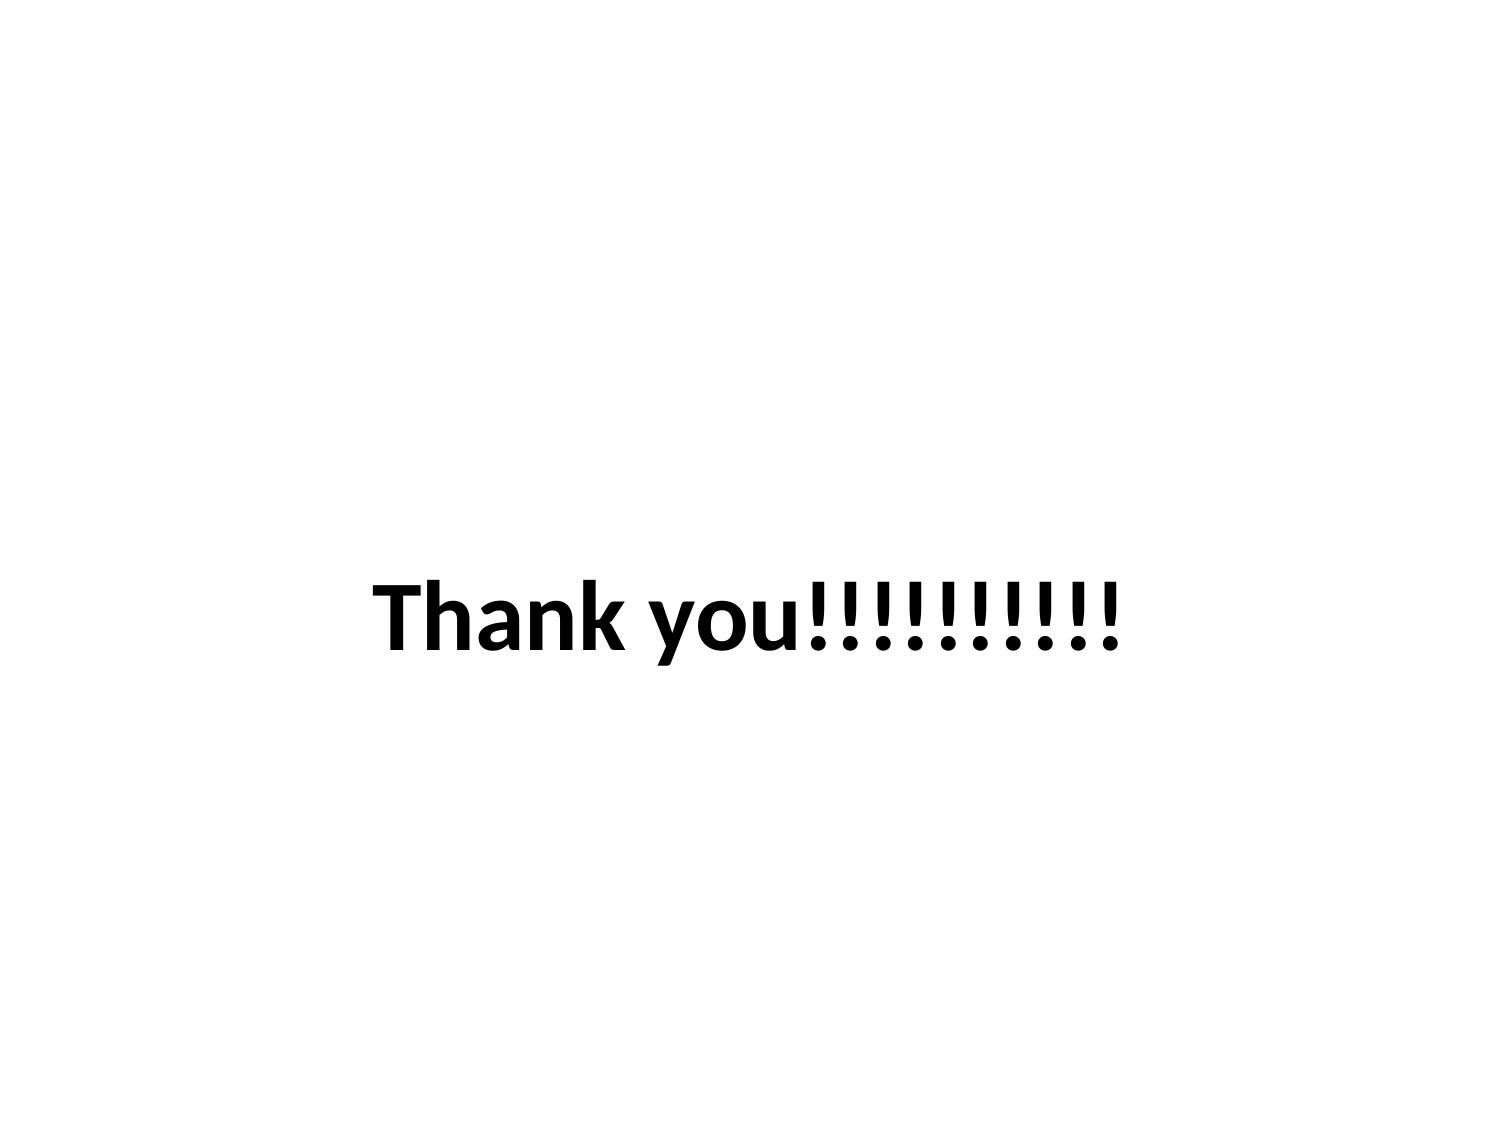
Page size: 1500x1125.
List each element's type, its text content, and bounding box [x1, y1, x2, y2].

list Thank you!!!!!!!!!! [75, 262, 1425, 1005]
